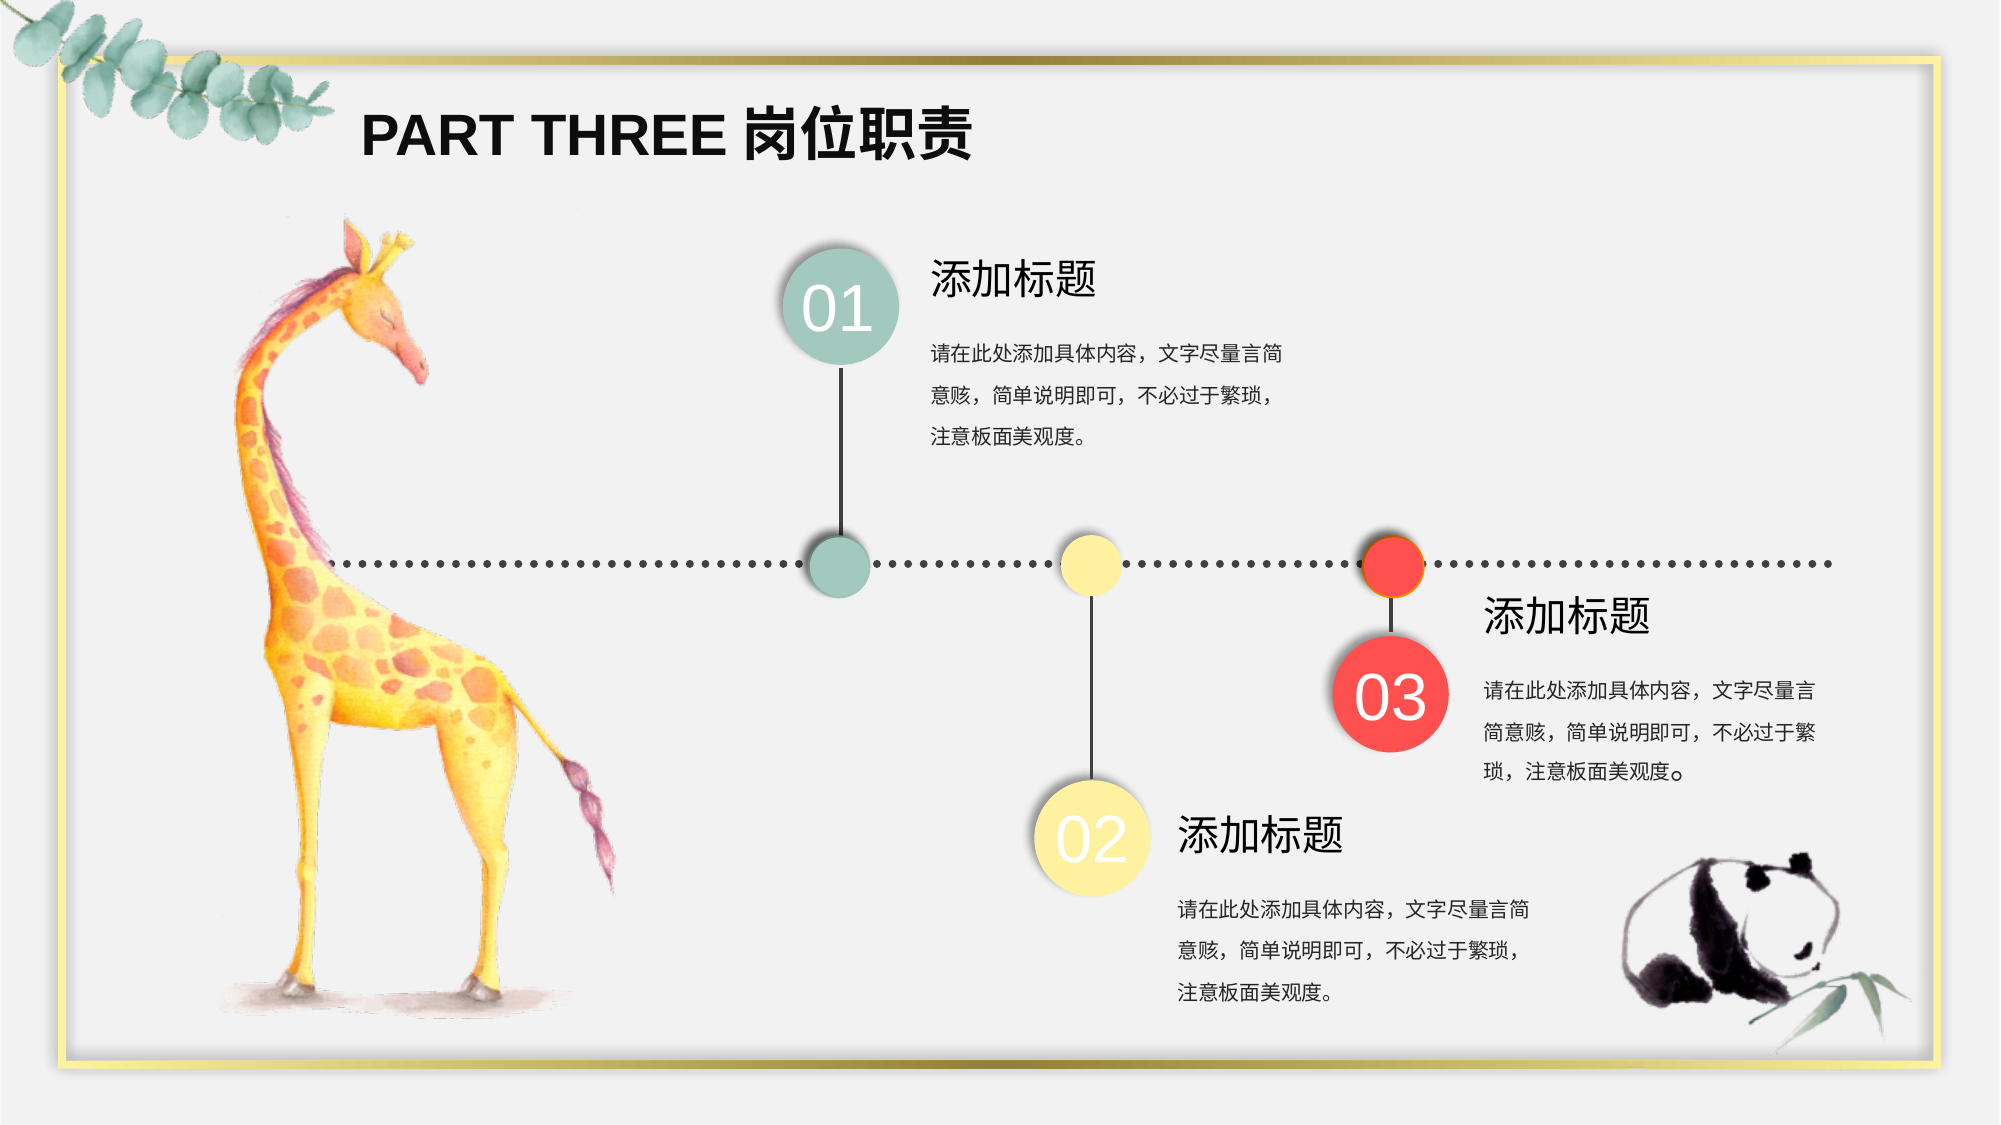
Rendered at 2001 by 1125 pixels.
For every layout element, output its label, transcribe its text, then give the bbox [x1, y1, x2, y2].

text_box [57, 55, 1942, 1070]
picture [1591, 761, 1923, 1069]
picture [200, 201, 644, 1039]
picture [0, 0, 349, 233]
text_box PART THREE岗位职责 [349, 91, 1045, 173]
text_box [0, 0, 2000, 1125]
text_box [644, 245, 1837, 1015]
